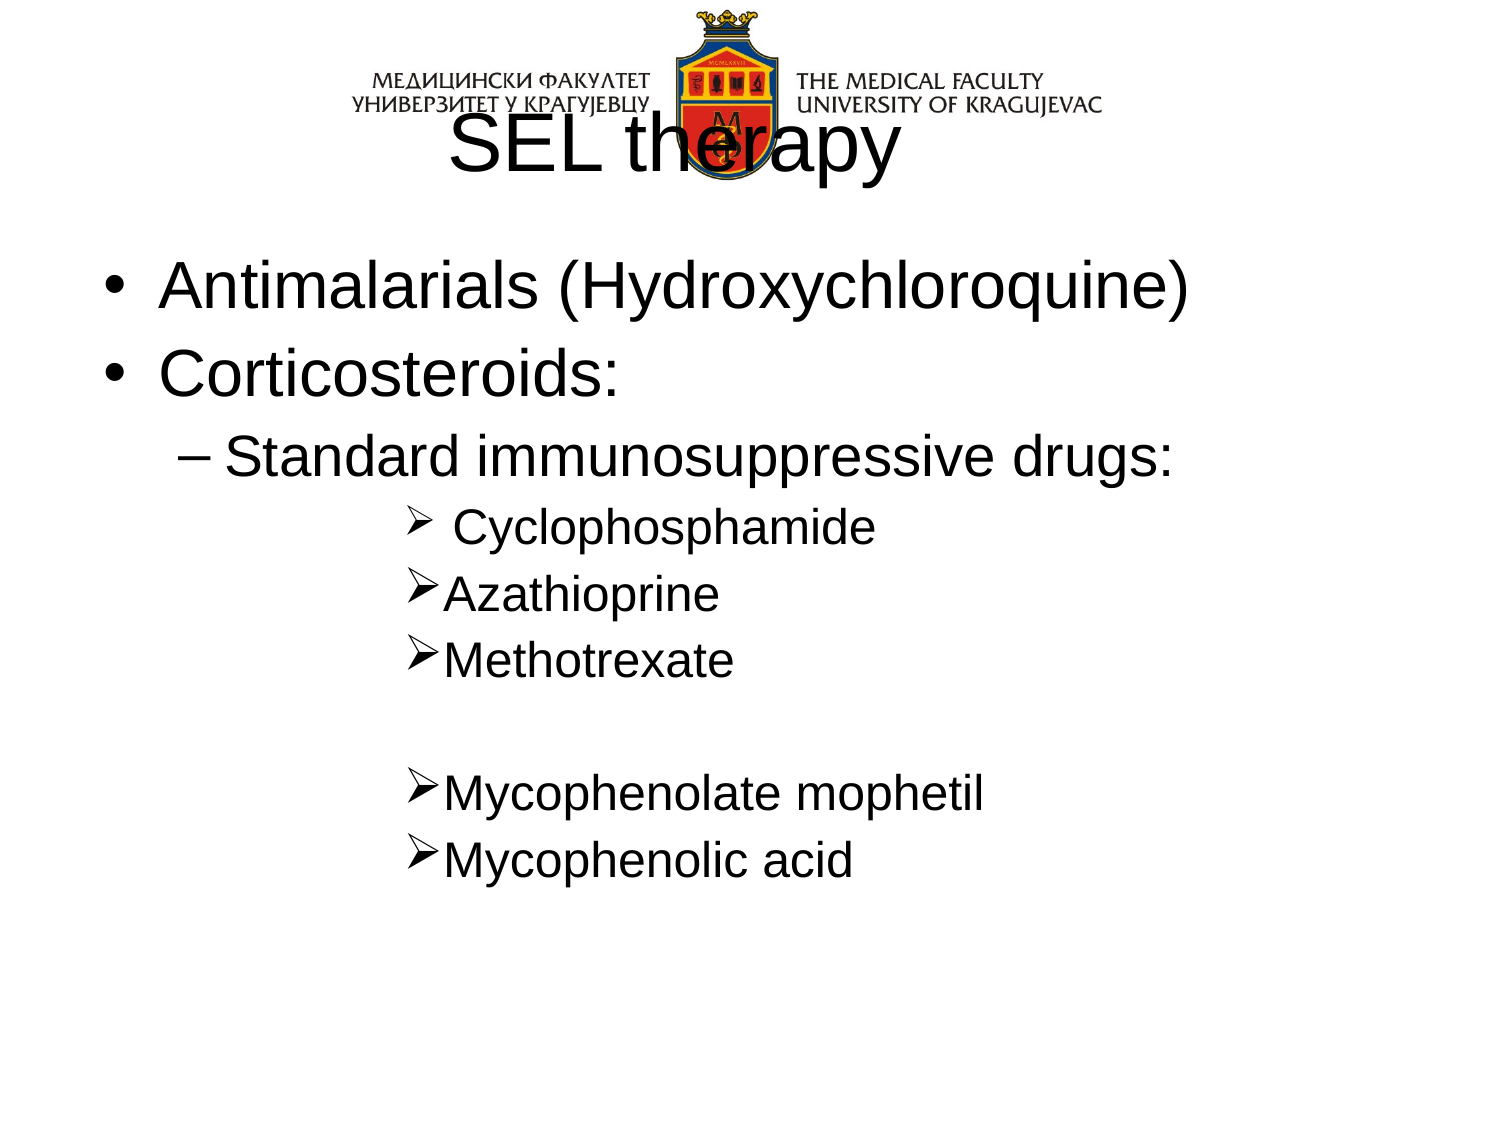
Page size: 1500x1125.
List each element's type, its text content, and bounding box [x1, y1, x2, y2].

text_box Antimalarials (Hydroxychloroquine) Corticosteroids: Standard immunosuppressive drugs: Cyclophosphamide Azathioprine Methotrexate Mycophenolate mophetil Mycophenolic acid [88, 243, 1500, 1082]
picture [328, 0, 1125, 61]
text_box SEL therapy [0, 61, 1350, 225]
